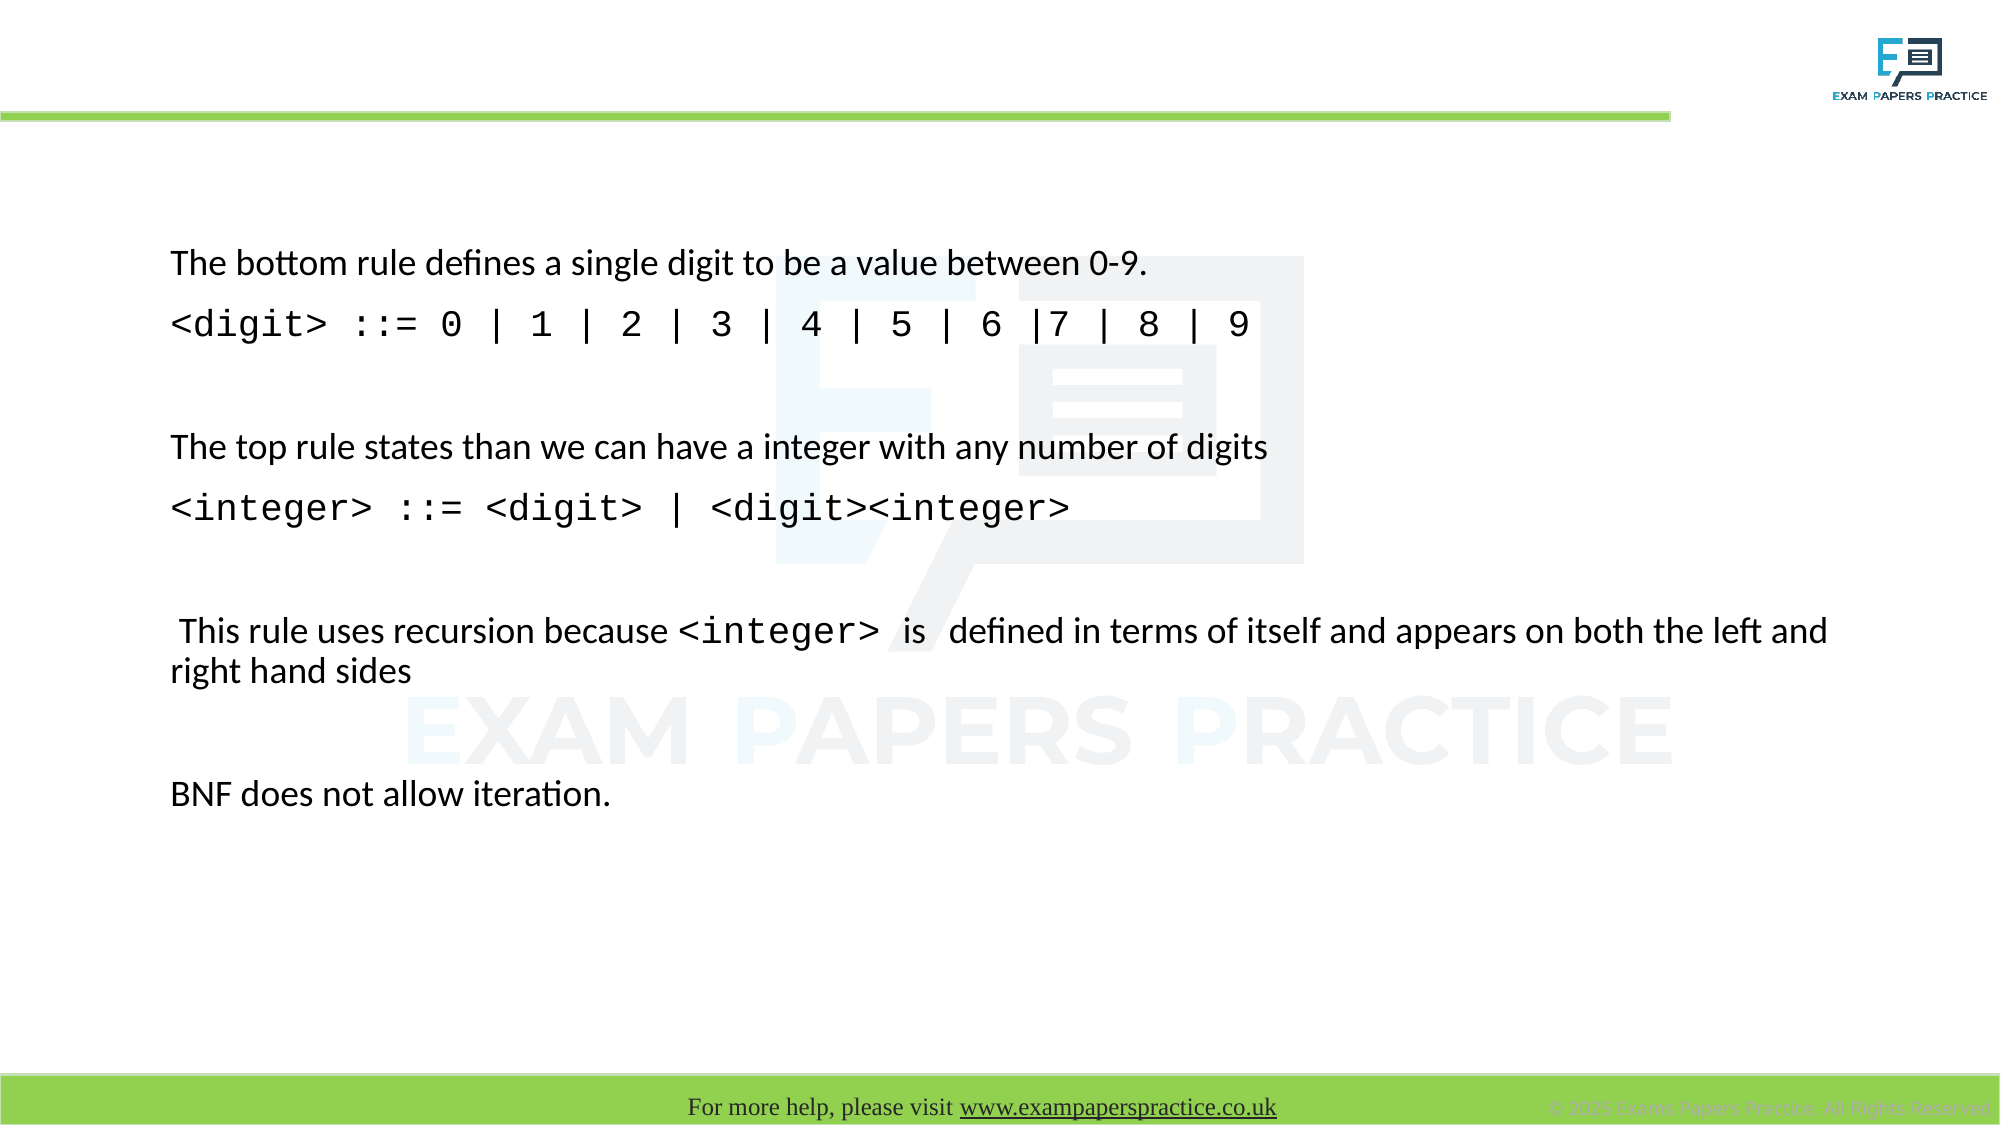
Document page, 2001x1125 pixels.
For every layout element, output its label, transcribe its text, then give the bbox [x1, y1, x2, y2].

title BNF Recursion [182, 59, 1908, 70]
list The bottom rule defines a single digit to be a value between 0-9. <digit> ::= 0 | 1 | 2 | 3 | 4 | 5 | 6 |7 | 8 | 9 The top rule states than we can have a integer with any number of digits <integer> ::= <digit> | <digit><integer> This rule uses recursion because <integer> is defined in terms of itself and appears on both the left and right hand sides BNF does not allow iteration. [155, 235, 1881, 1002]
